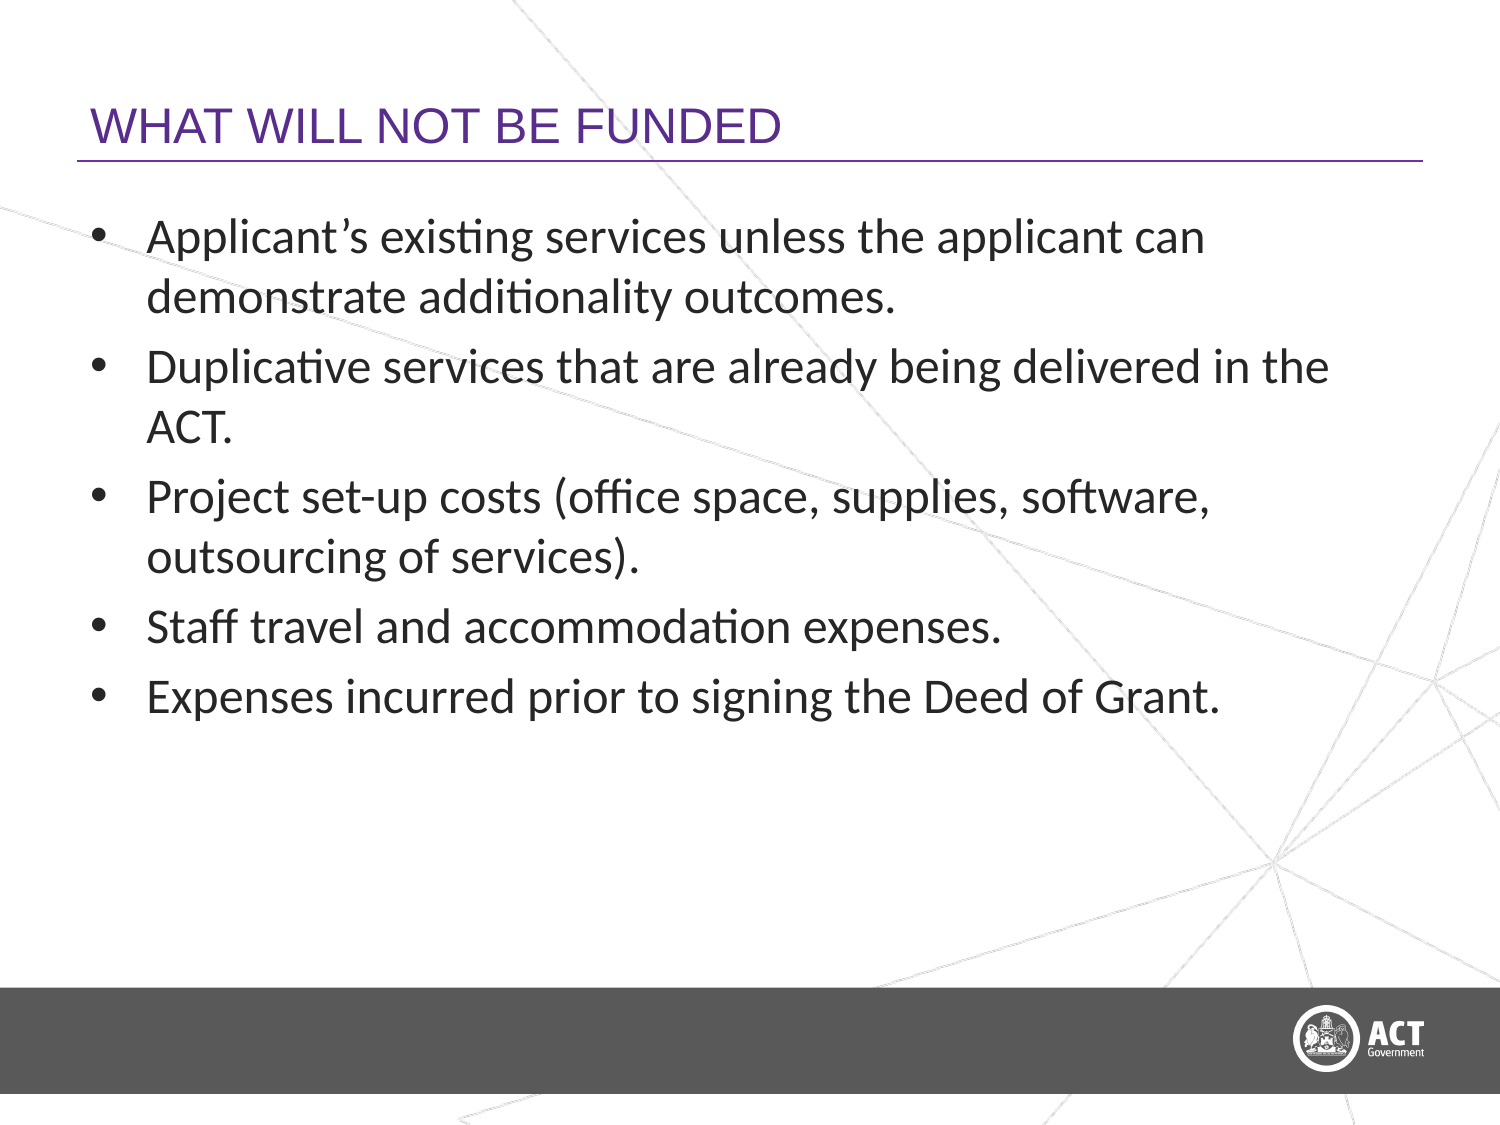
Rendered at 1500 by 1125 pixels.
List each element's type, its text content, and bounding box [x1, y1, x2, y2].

picture [0, 0, 1500, 987]
picture [1293, 1005, 1424, 1072]
picture [0, 1094, 1500, 1125]
title WHAT WILL NOT BE FUNDED [75, 45, 1425, 161]
list Applicant’s existing services unless the applicant can demonstrate additionality outcomes. Duplicative services that are already being delivered in the ACT. Project set-up costs (office space, supplies, software, outsourcing of services). Staff travel and accommodation expenses. Expenses incurred prior to signing the Deed of Grant. [75, 196, 1425, 953]
